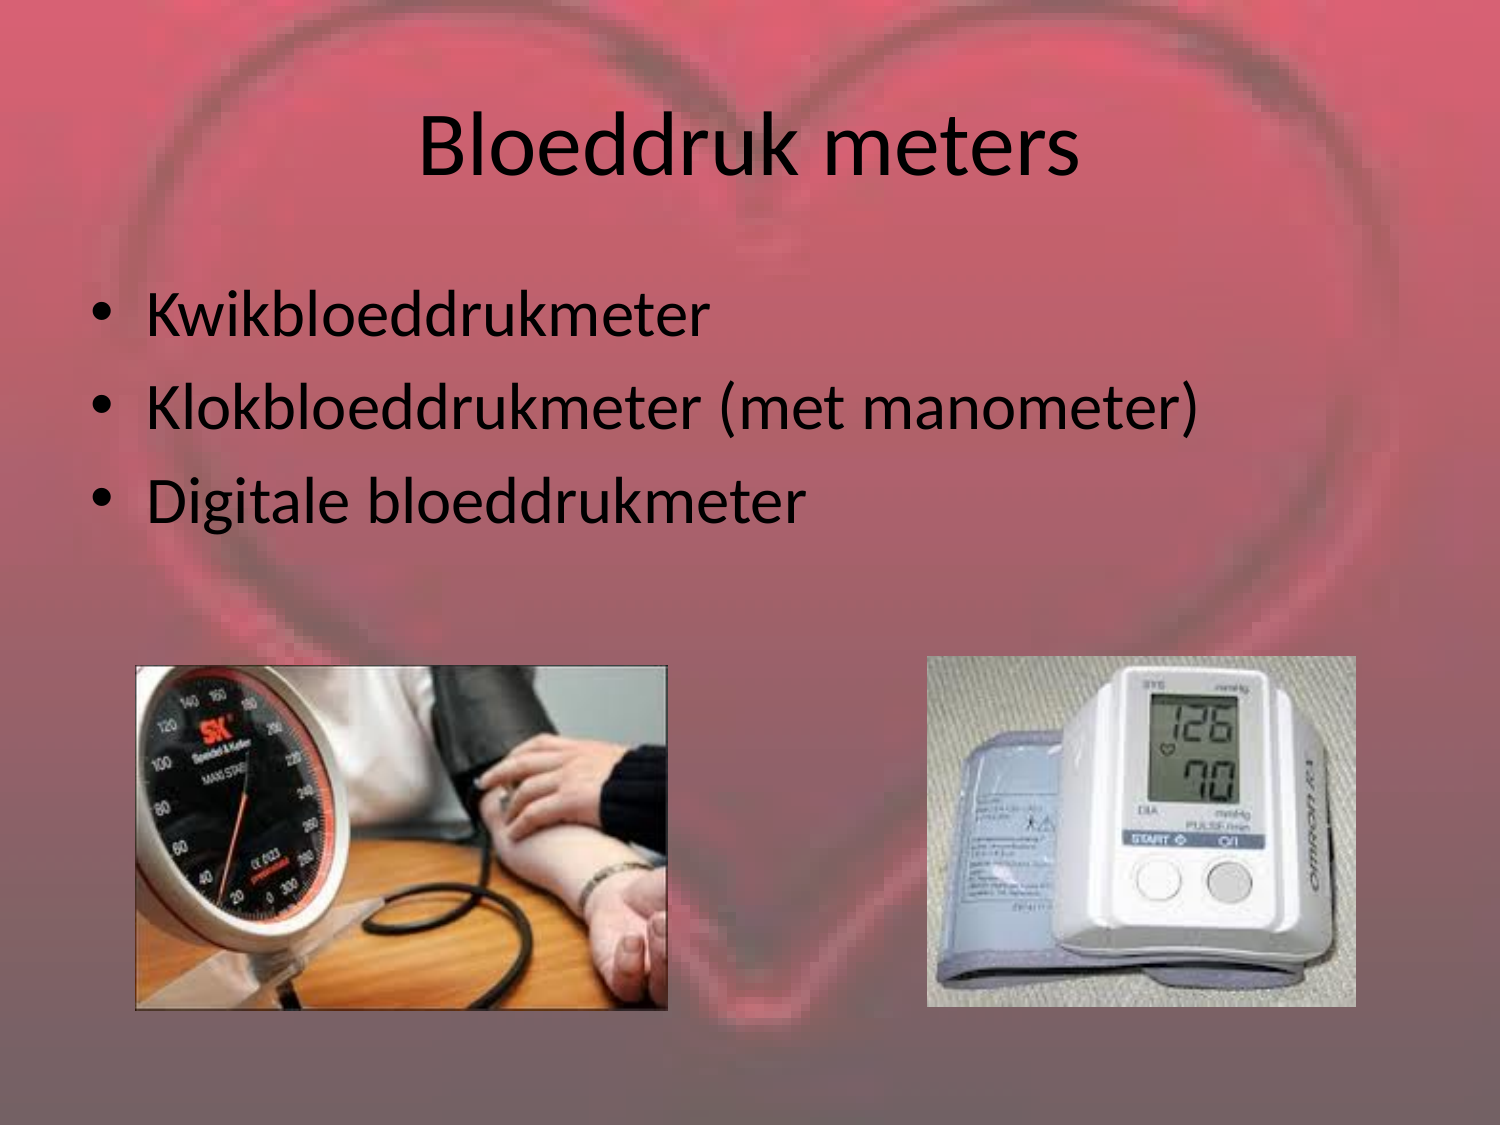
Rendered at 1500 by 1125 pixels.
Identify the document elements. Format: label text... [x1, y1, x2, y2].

list Kwikbloeddrukmeter Klokbloeddrukmeter (met manometer) Digitale bloeddrukmeter [75, 262, 1425, 1005]
picture [926, 656, 1356, 1007]
title Bloeddruk meters [75, 45, 1425, 233]
picture [135, 665, 668, 1011]
